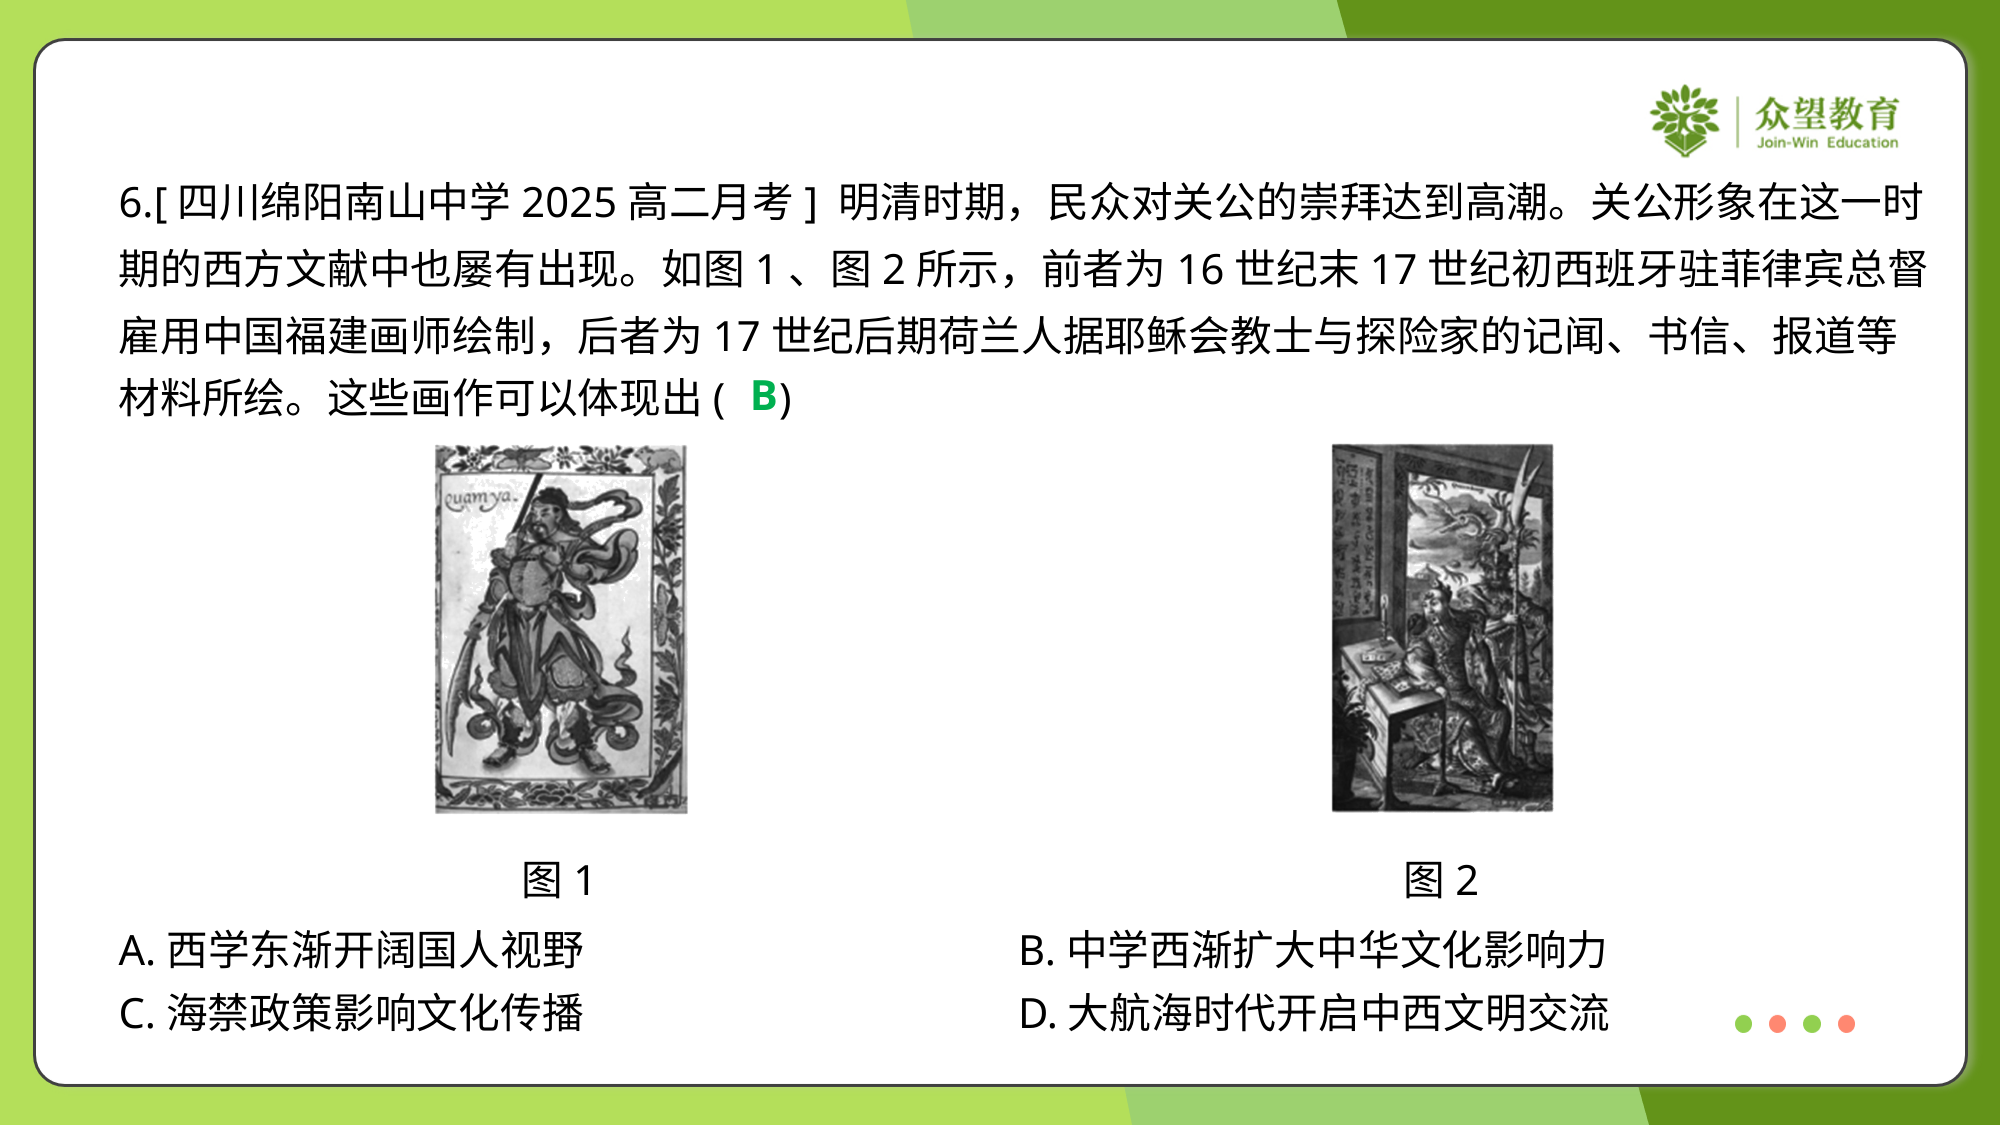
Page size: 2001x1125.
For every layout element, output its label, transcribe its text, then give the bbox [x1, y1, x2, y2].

text_box 图1 [521, 839, 598, 900]
text_box 图2 [1403, 839, 1480, 900]
text_box A.西学东渐开阔国人视野 B.中学西渐扩大中华文化影响力 C.海禁政策影响文化传播 D.大航海时代开启中西文明交流 [118, 907, 1883, 1032]
picture [0, 0, 2000, 1125]
text_box 6.[四川绵阳南山中学2025高二月考] 明清时期，民众对关公的崇拜达到高潮。关公形象在这一时 期的西方文献中也屡有出现。如图1、图2所示，前者为16世纪末17世纪初西班牙驻菲律宾总督 雇用中国福建画师绘制，后者为17世纪后期荷兰人据耶稣会教士与探险家的记闻、书信、报道等 材料所绘。这些画作可以体现出( ) [118, 159, 1883, 417]
text_box B [734, 356, 794, 415]
